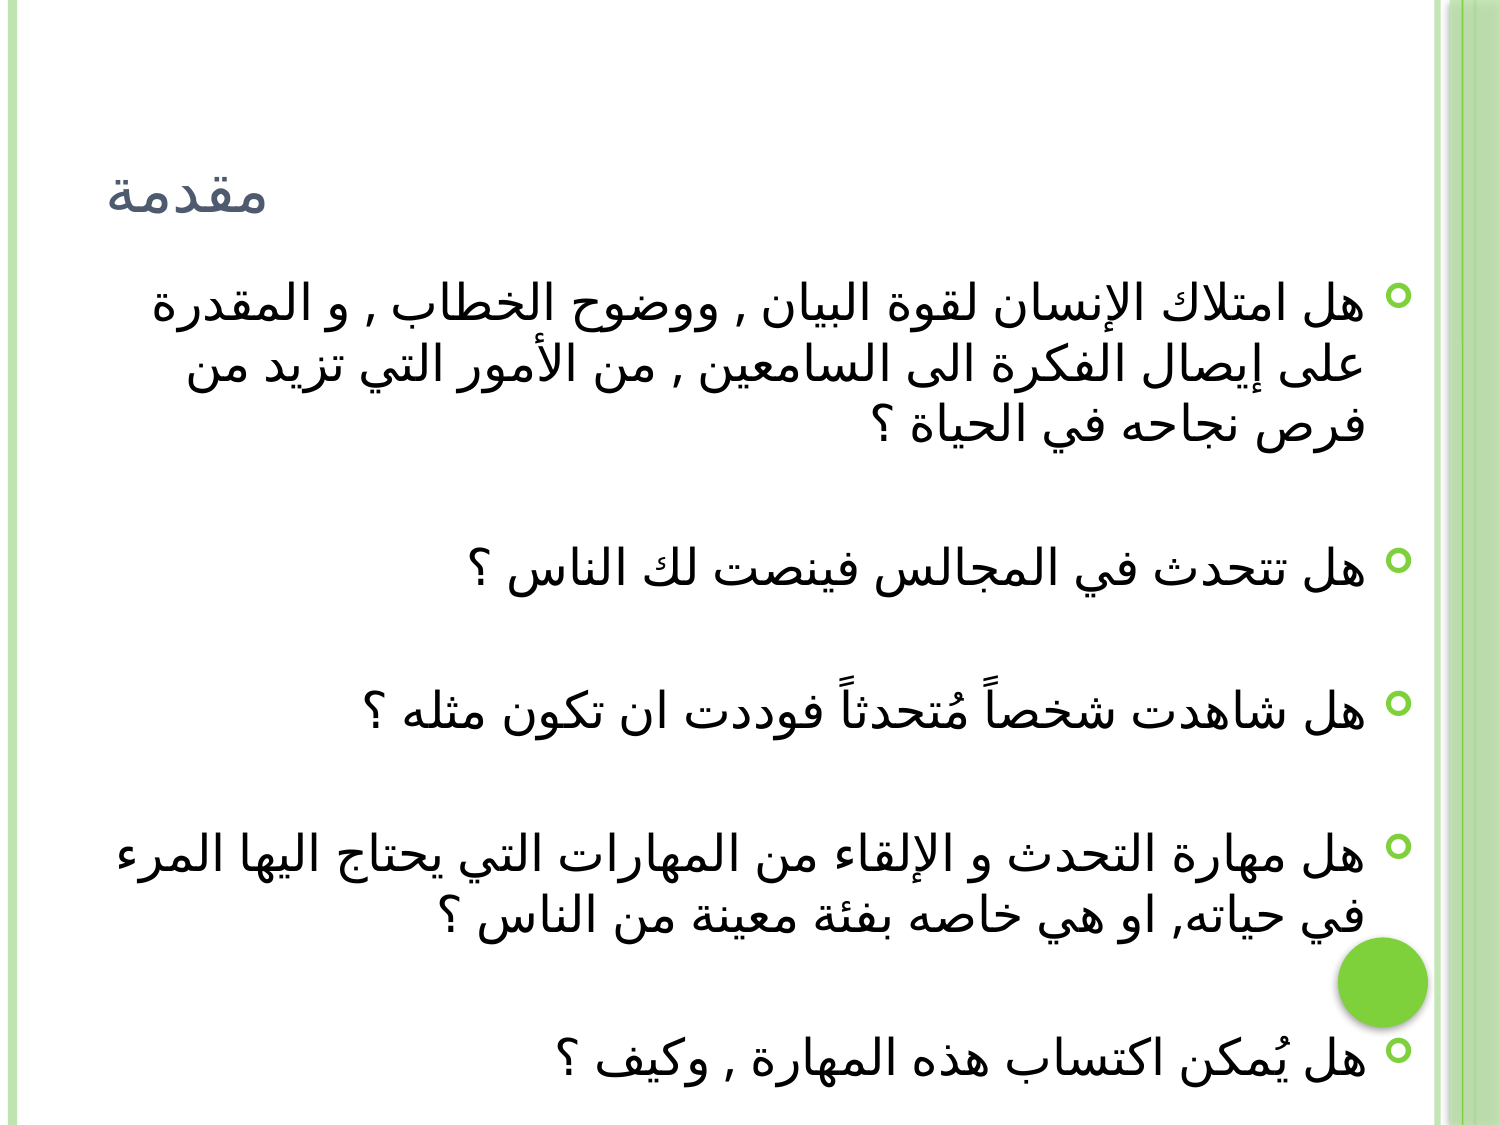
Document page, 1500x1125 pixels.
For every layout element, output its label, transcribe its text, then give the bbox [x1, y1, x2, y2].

list هل امتلاك الإنسان لقوة البيان , ووضوح الخطاب , و المقدرة على إيصال الفكرة الى السامعين , من الأمور التي تزيد من فرص نجاحه في الحياة ؟ هل تتحدث في المجالس فينصت لك الناس ؟ هل شاهدت شخصاً مُتحدثاً فوددت ان تكون مثله ؟ هل مهارة التحدث و الإلقاء من المهارات التي يحتاج اليها المرء في حياته, او هي خاصه بفئة معينة من الناس ؟ هل يُمكن اكتساب هذه المهارة , وكيف ؟ [75, 262, 1425, 1094]
title مقدمة [75, 45, 1300, 233]
